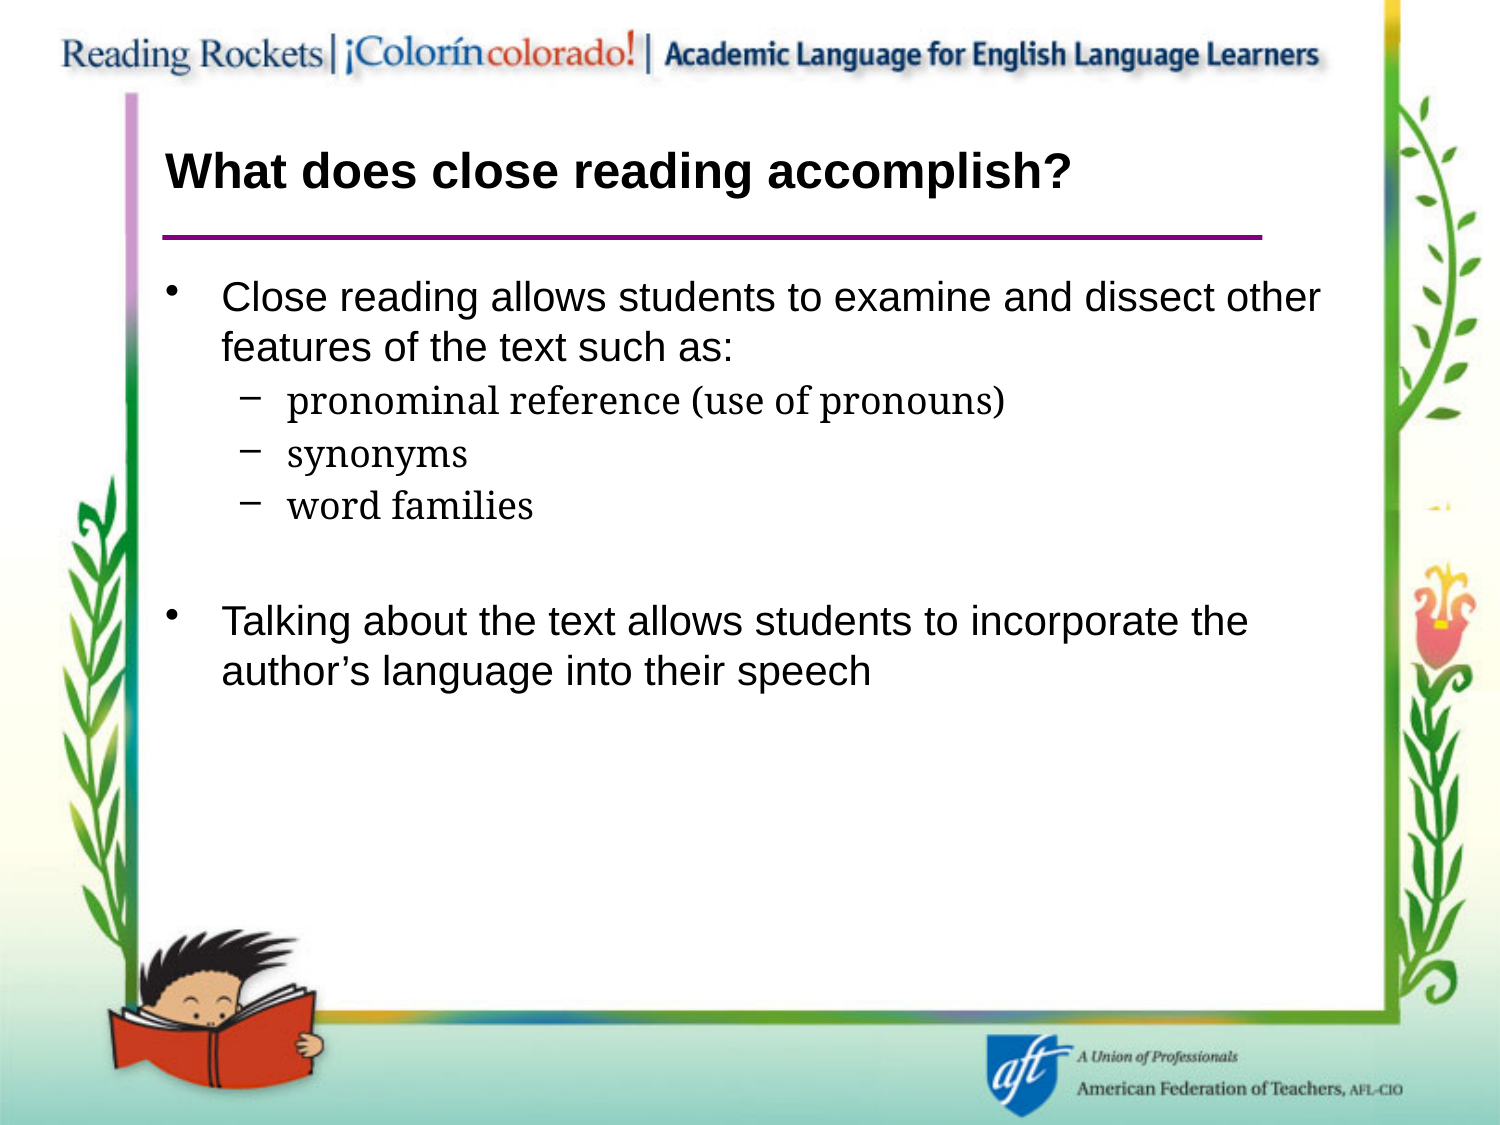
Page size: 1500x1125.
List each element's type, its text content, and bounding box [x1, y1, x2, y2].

list Close reading allows students to examine and dissect other features of the text such as: pronominal reference (use of pronouns) synonyms word families Talking about the text allows students to incorporate the author’s language into their speech [149, 262, 1376, 1006]
picture [0, 0, 1500, 1125]
title What does close reading accomplish? [149, 74, 1376, 262]
